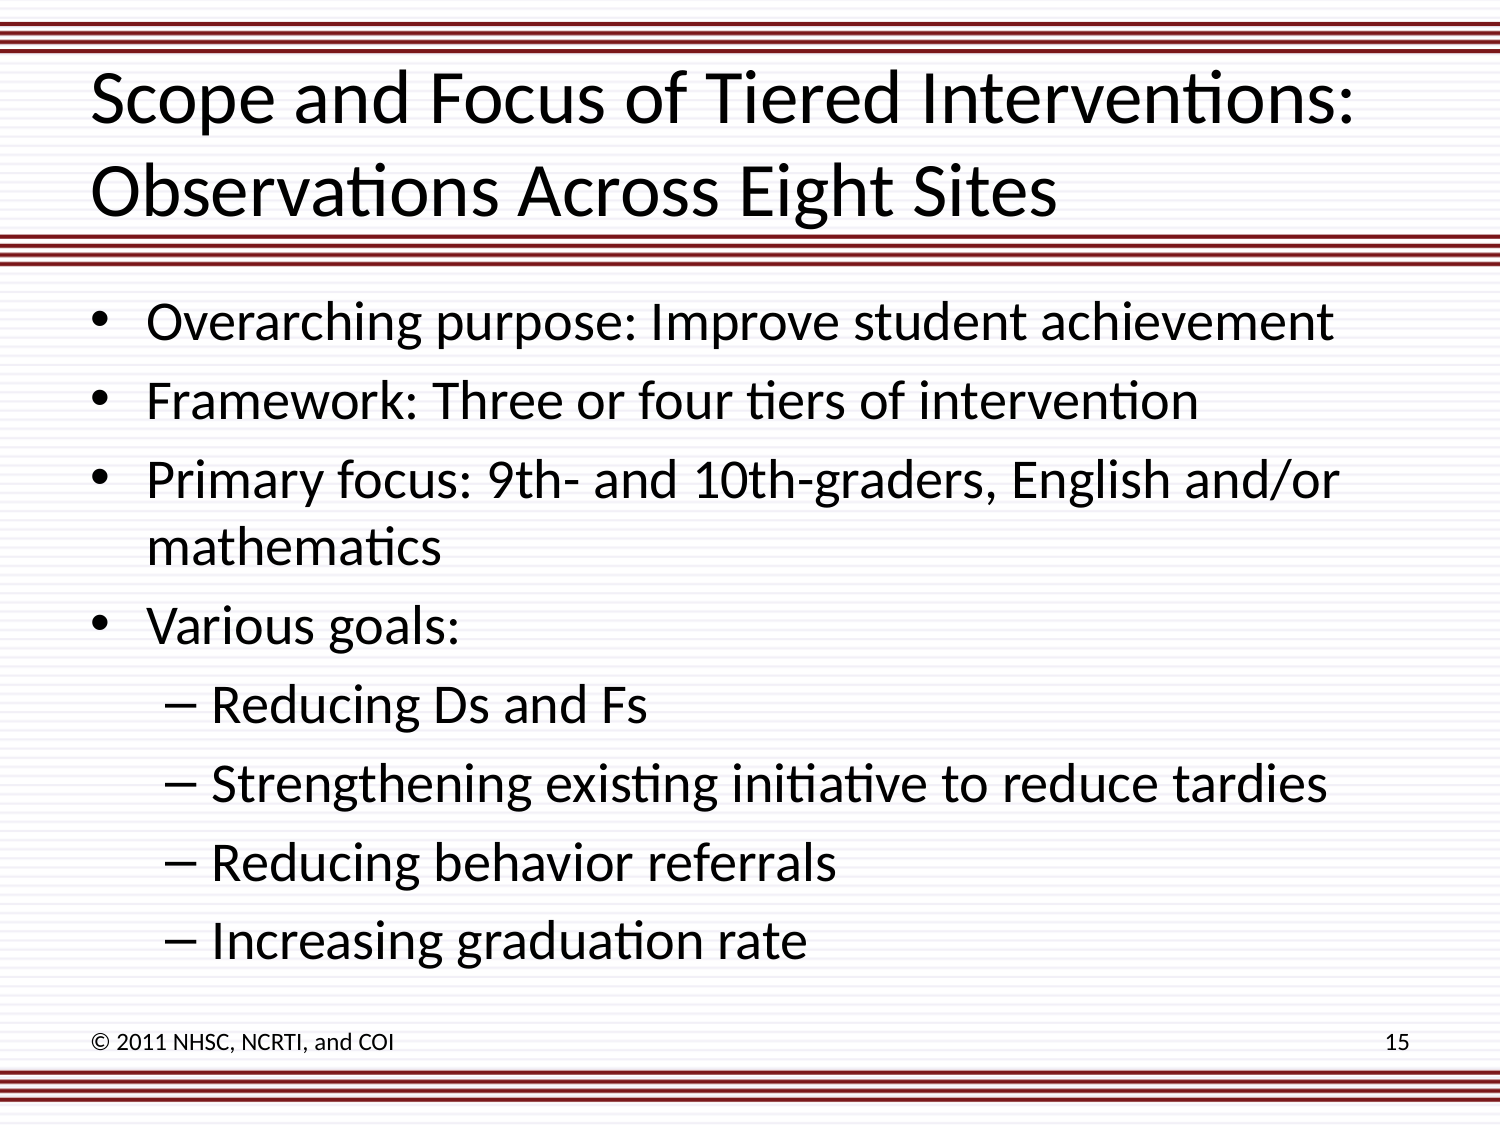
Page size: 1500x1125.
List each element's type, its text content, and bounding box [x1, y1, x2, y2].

picture [0, 0, 1500, 1125]
title Scope and Focus of Tiered Interventions: Observations Across Eight Sites [74, 57, 1426, 222]
list Overarching purpose: Improve student achievement Framework: Three or four tiers of intervention Primary focus: 9th- and 10th-graders, English and/or mathematics Various goals: Reducing Ds and Fs Strengthening existing initiative to reduce tardies Reducing behavior referrals Increasing graduation rate [74, 276, 1426, 1020]
footer © 2011 NHSC, NCRTI, and COI [75, 1010, 550, 1071]
slide_number 15 [1074, 1010, 1425, 1071]
